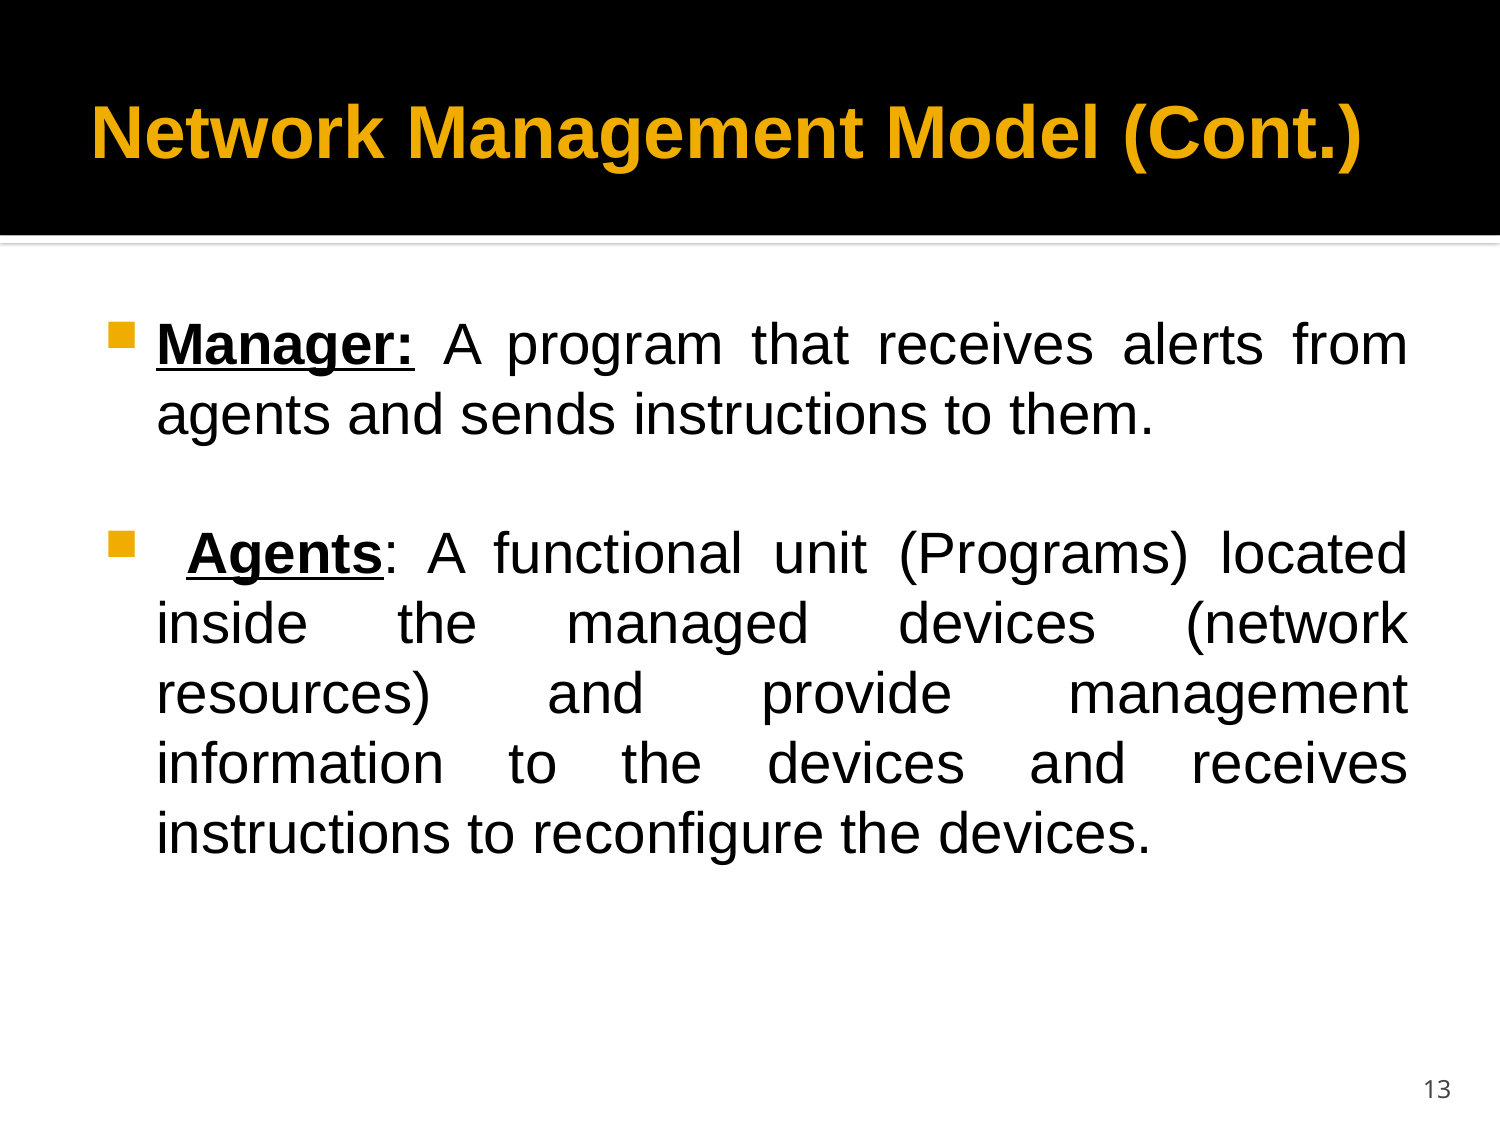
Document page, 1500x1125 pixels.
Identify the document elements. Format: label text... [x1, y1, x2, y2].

title Network Management Model (Cont.) [75, 25, 1425, 231]
slide_number 13 [1345, 1062, 1467, 1108]
list Manager: A program that receives alerts from agents and sends instructions to them. Agents: A functional unit (Programs) located inside the managed devices (network resources) and provide management information to the devices and receives instructions to reconfigure the devices. [75, 291, 1425, 1050]
